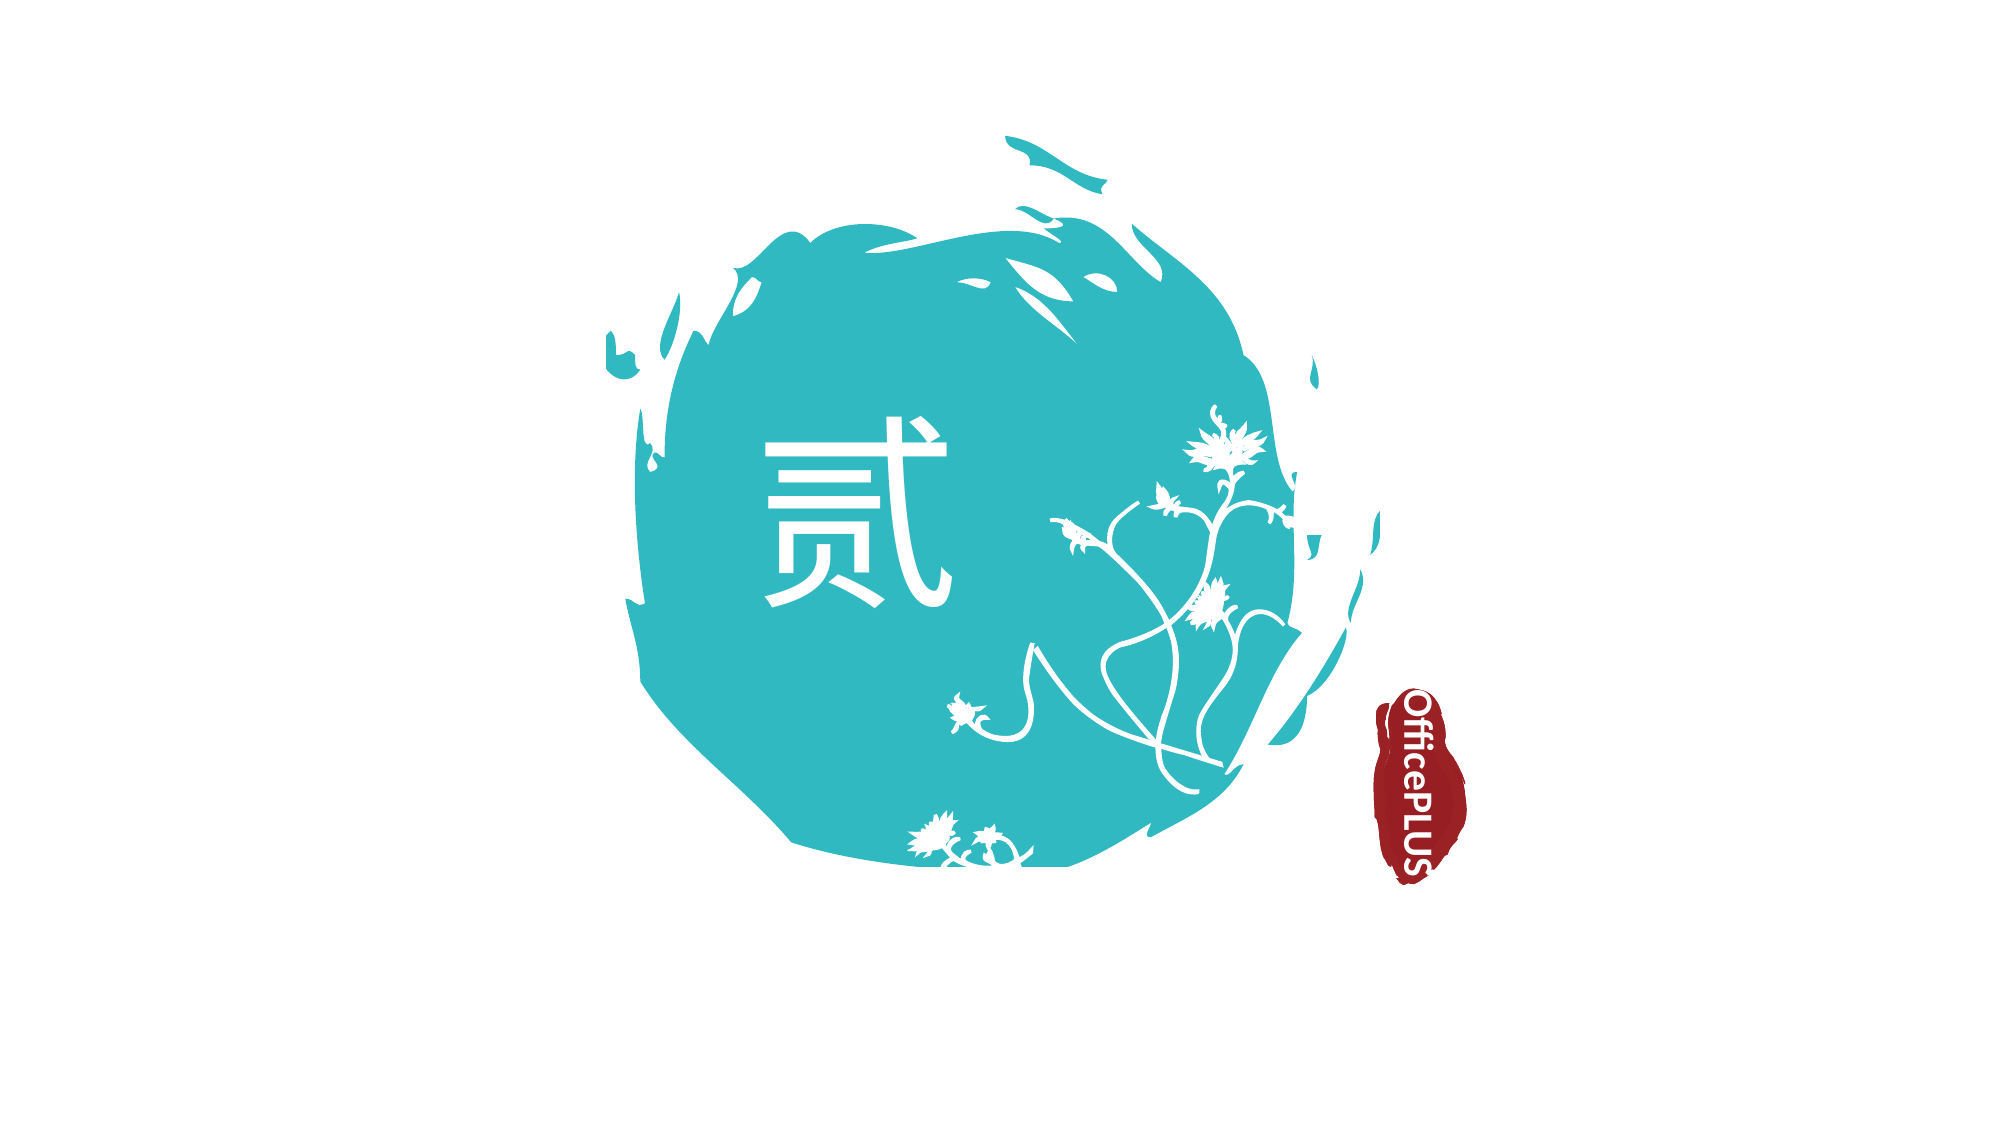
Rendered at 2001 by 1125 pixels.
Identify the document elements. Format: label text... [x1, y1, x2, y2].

text_box 贰 [737, 375, 869, 641]
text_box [1373, 674, 1467, 926]
